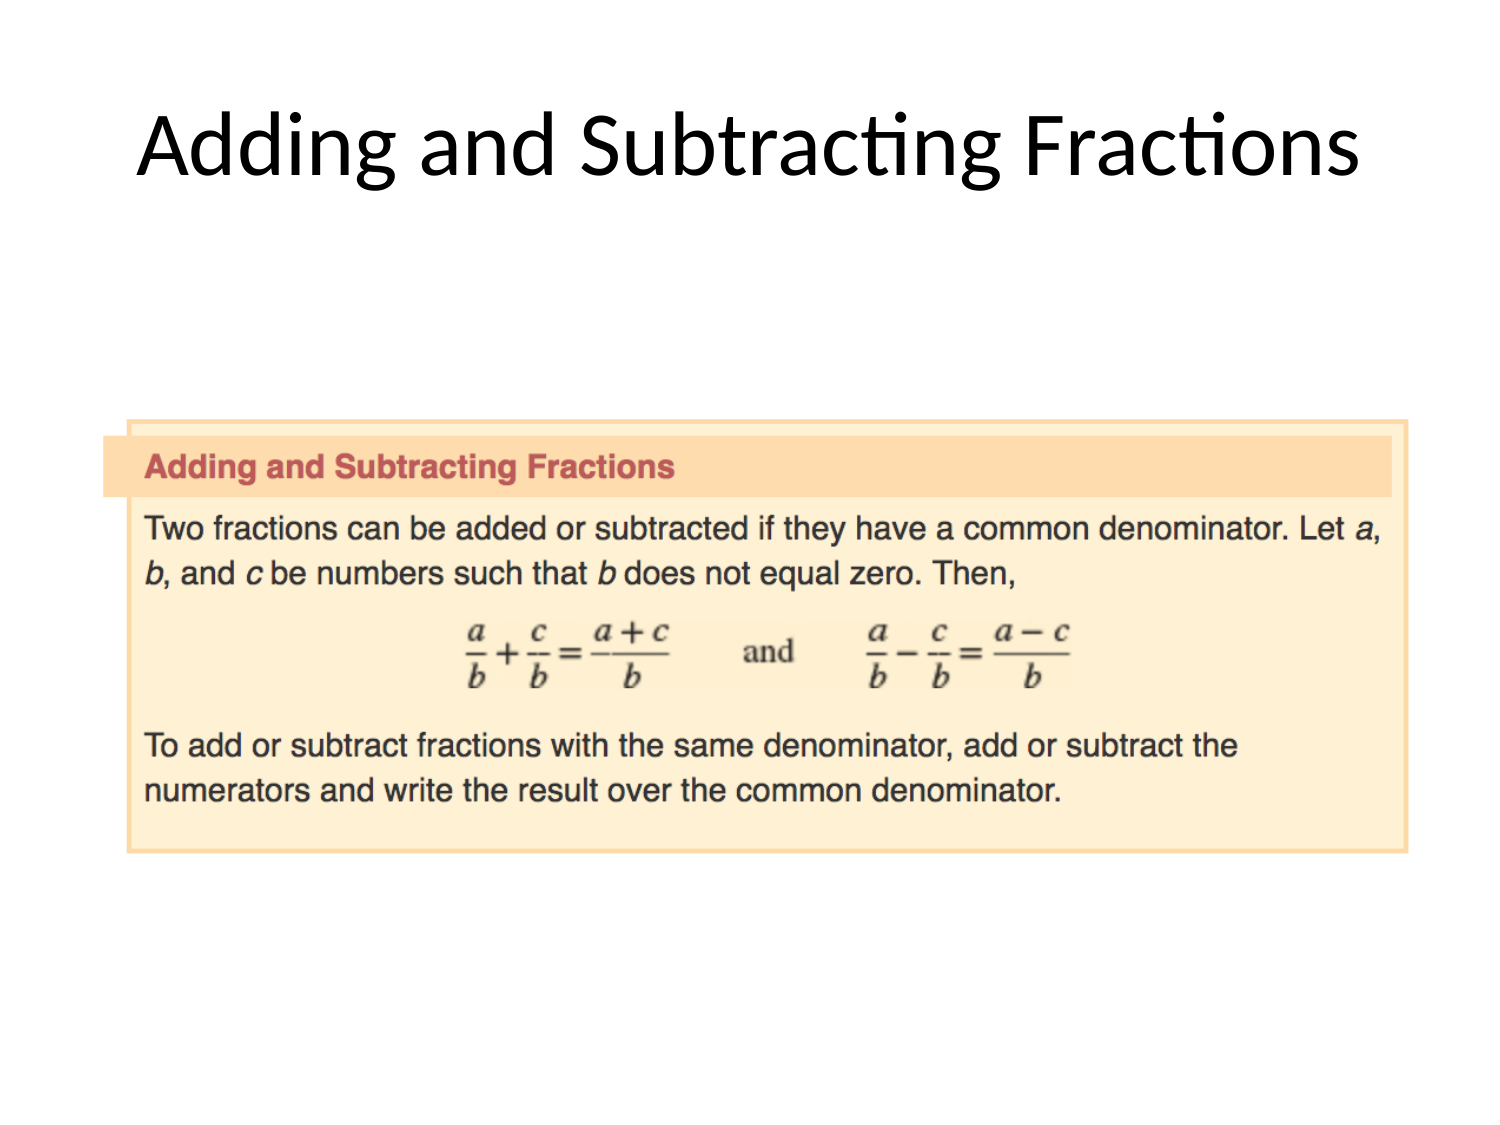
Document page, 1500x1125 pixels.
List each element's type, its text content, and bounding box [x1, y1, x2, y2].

title Adding and Subtracting Fractions [75, 45, 1425, 233]
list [74, 262, 1426, 1006]
